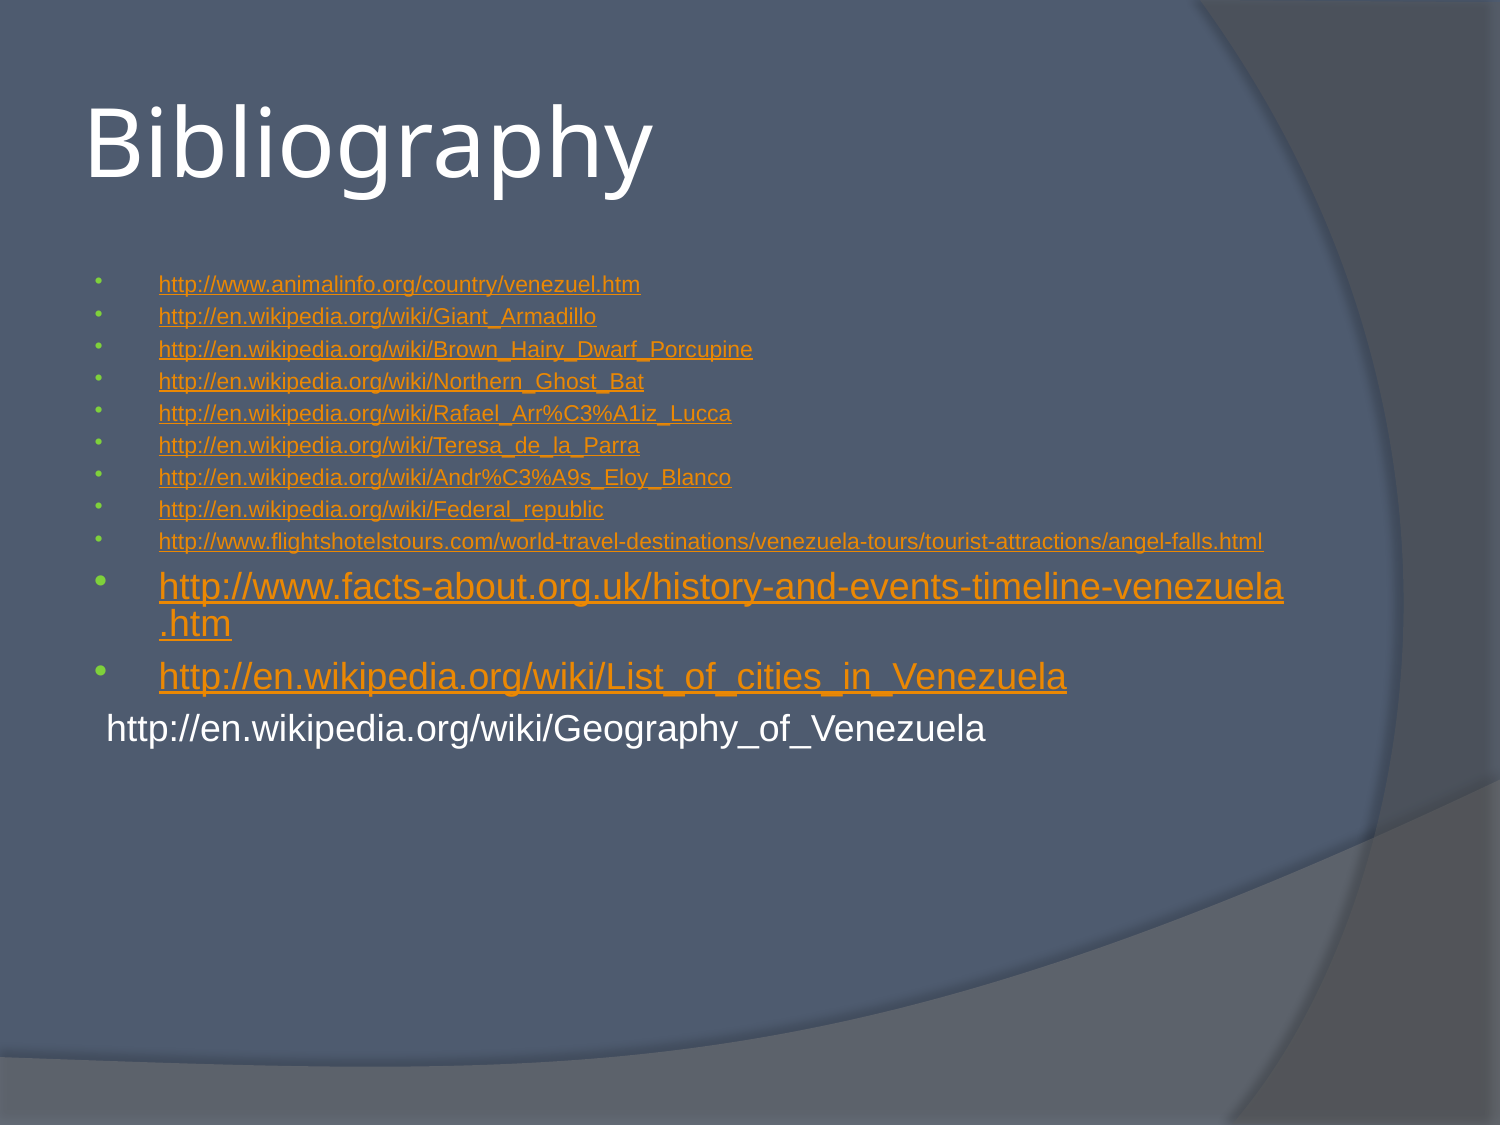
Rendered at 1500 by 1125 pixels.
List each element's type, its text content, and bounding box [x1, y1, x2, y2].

title Bibliography [75, 45, 1300, 233]
list http://www.animalinfo.org/country/venezuel.htm http://en.wikipedia.org/wiki/Giant_Armadillo http://en.wikipedia.org/wiki/Brown_Hairy_Dwarf_Porcupine http://en.wikipedia.org/wiki/Northern_Ghost_Bat http://en.wikipedia.org/wiki/Rafael_Arr%C3%A1iz_Lucca http://en.wikipedia.org/wiki/Teresa_de_la_Parra http://en.wikipedia.org/wiki/Andr%C3%A9s_Eloy_Blanco http://en.wikipedia.org/wiki/Federal_republic http://www.flightshotelstours.com/world-travel-destinations/venezuela-tours/tourist-attractions/angel-falls.html http://www.facts-about.org.uk/history-and-events-timeline-venezuela.htm http://en.wikipedia.org/wiki/List_of_cities_in_Venezuela http://en.wikipedia.org/wiki/Geography_of_Venezuela [75, 262, 1300, 1005]
